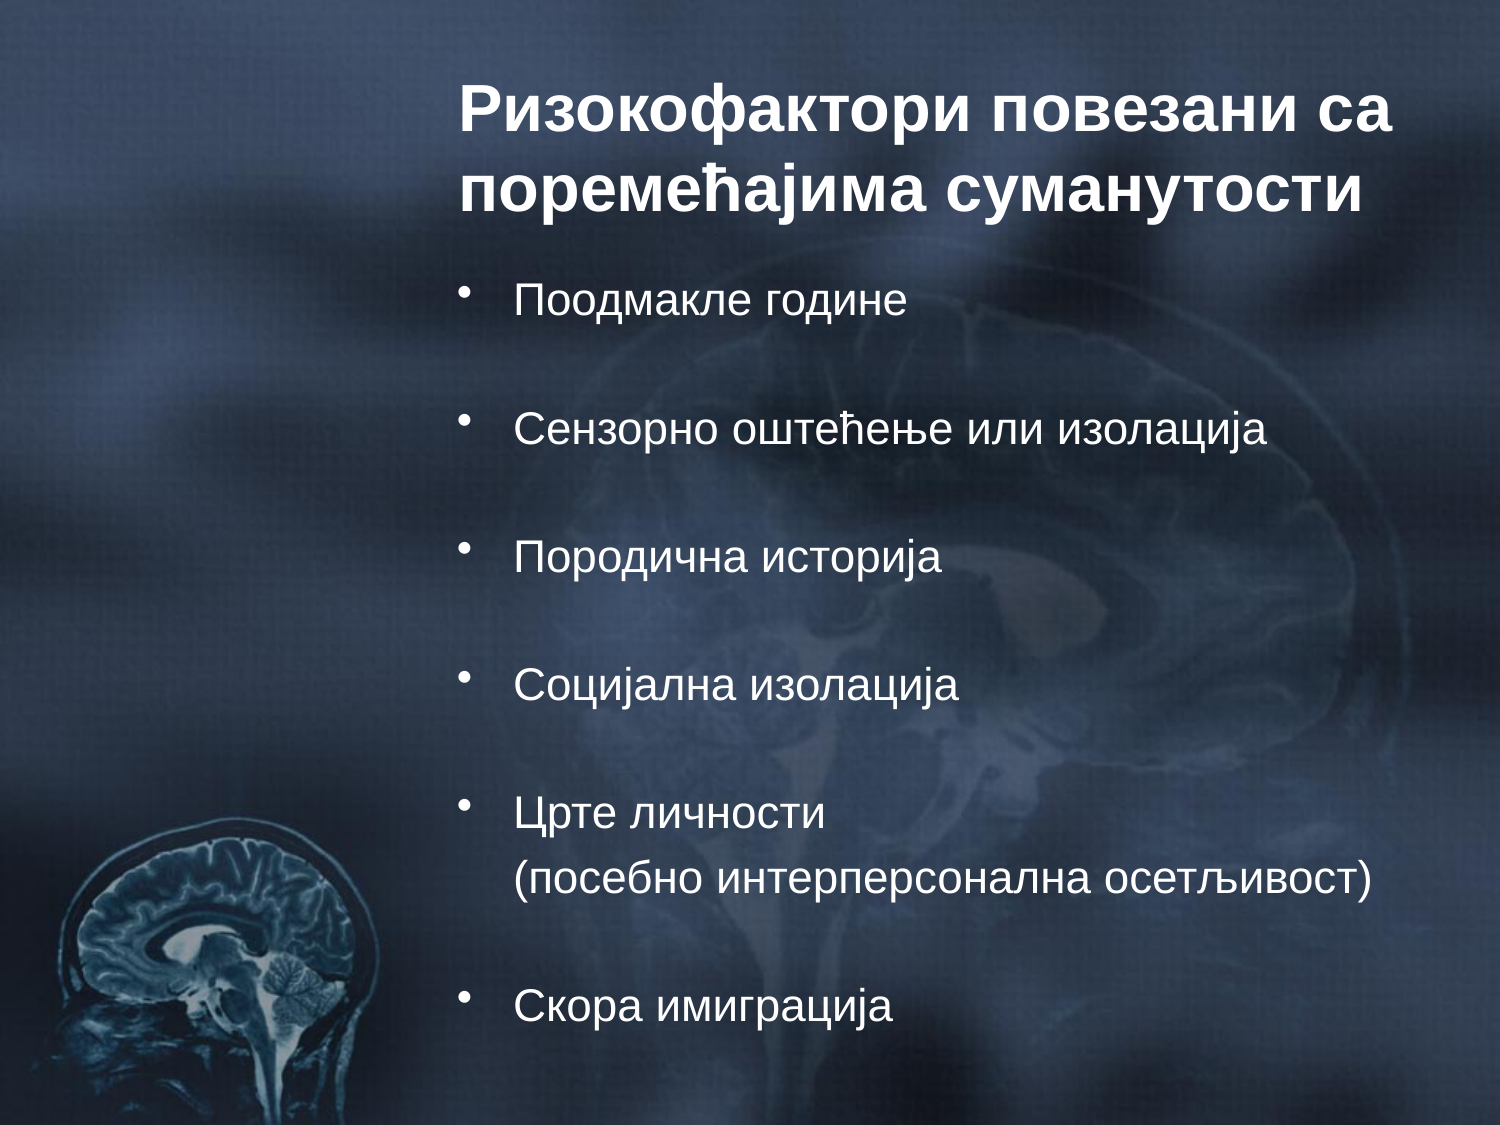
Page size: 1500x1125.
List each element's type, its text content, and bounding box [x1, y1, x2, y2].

picture [0, 0, 1500, 1125]
list Поодмакле године Сензорно оштећење или изолација Породична историја Социјална изолација Црте личности (посебно интерперсонална осетљивост) Скора имиграција [441, 262, 1480, 1006]
title Ризокофактори повезани са поремећајимa суманутости [443, 44, 1480, 233]
